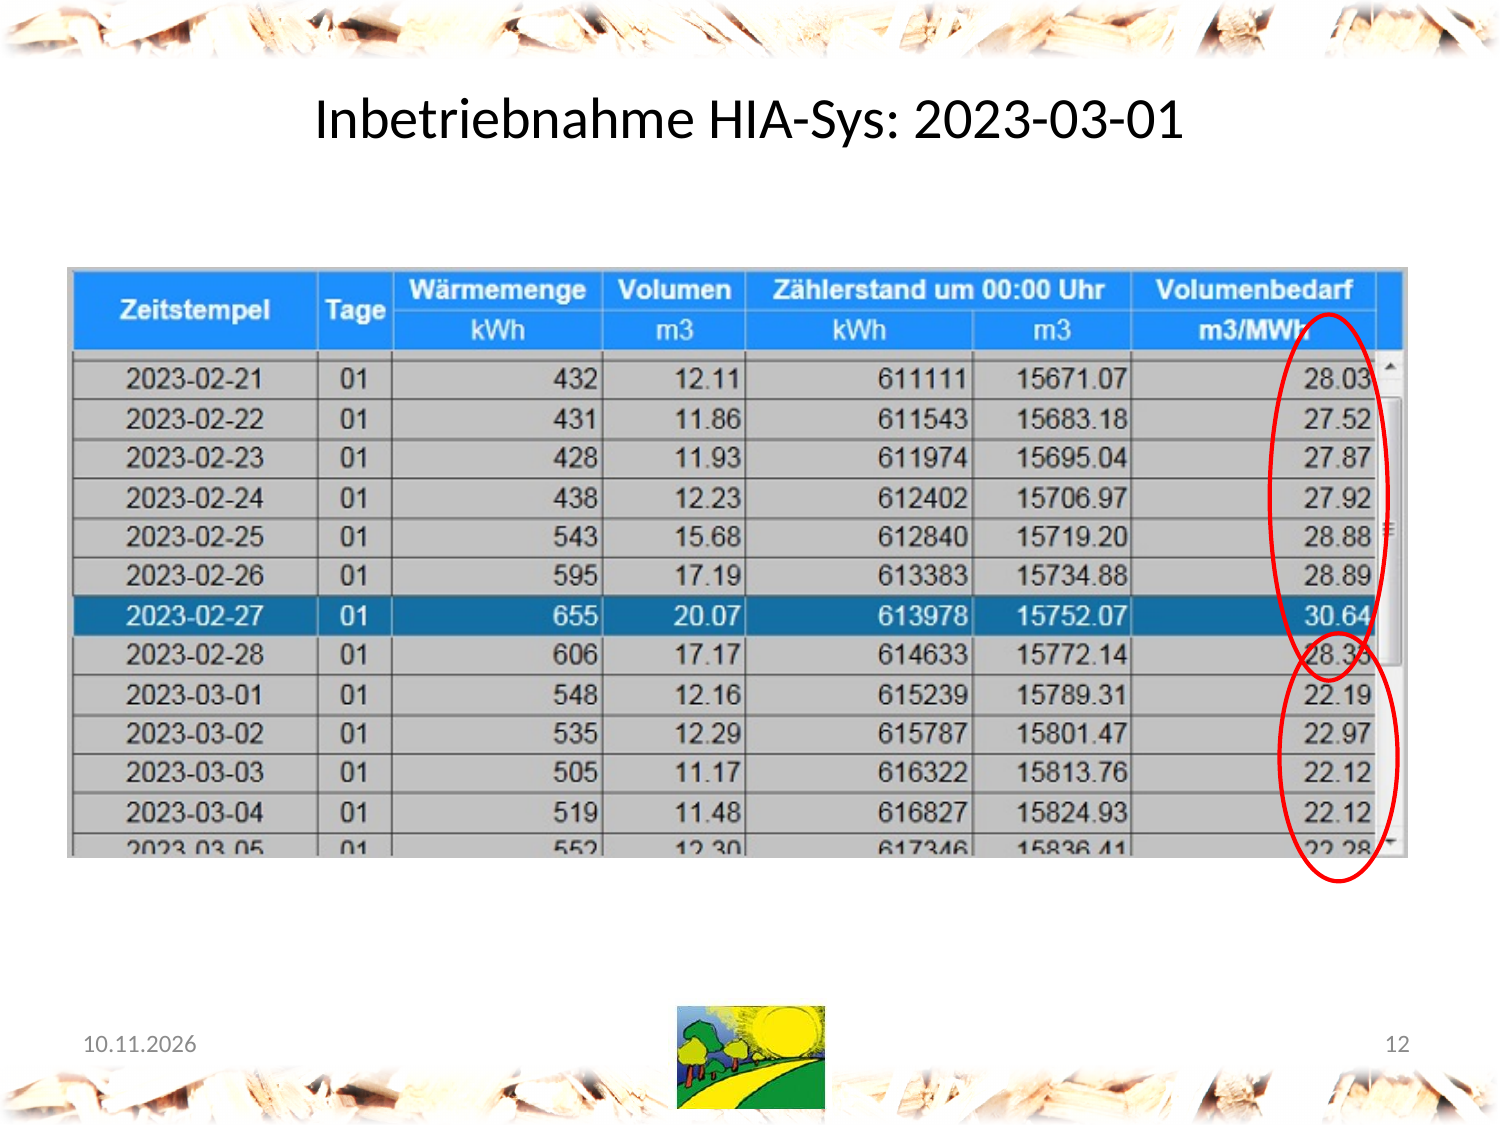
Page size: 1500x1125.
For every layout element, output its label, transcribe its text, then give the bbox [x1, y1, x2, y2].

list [67, 266, 1408, 858]
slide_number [26, 23, 1476, 36]
title Inbetriebnahme HIA-Sys: 2023-03-01 [75, 62, 1425, 169]
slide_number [67, 1012, 418, 1073]
picture [31, 998, 1466, 1109]
slide_number 12 [1074, 1012, 1425, 1073]
text_box [1307, 866, 1370, 884]
